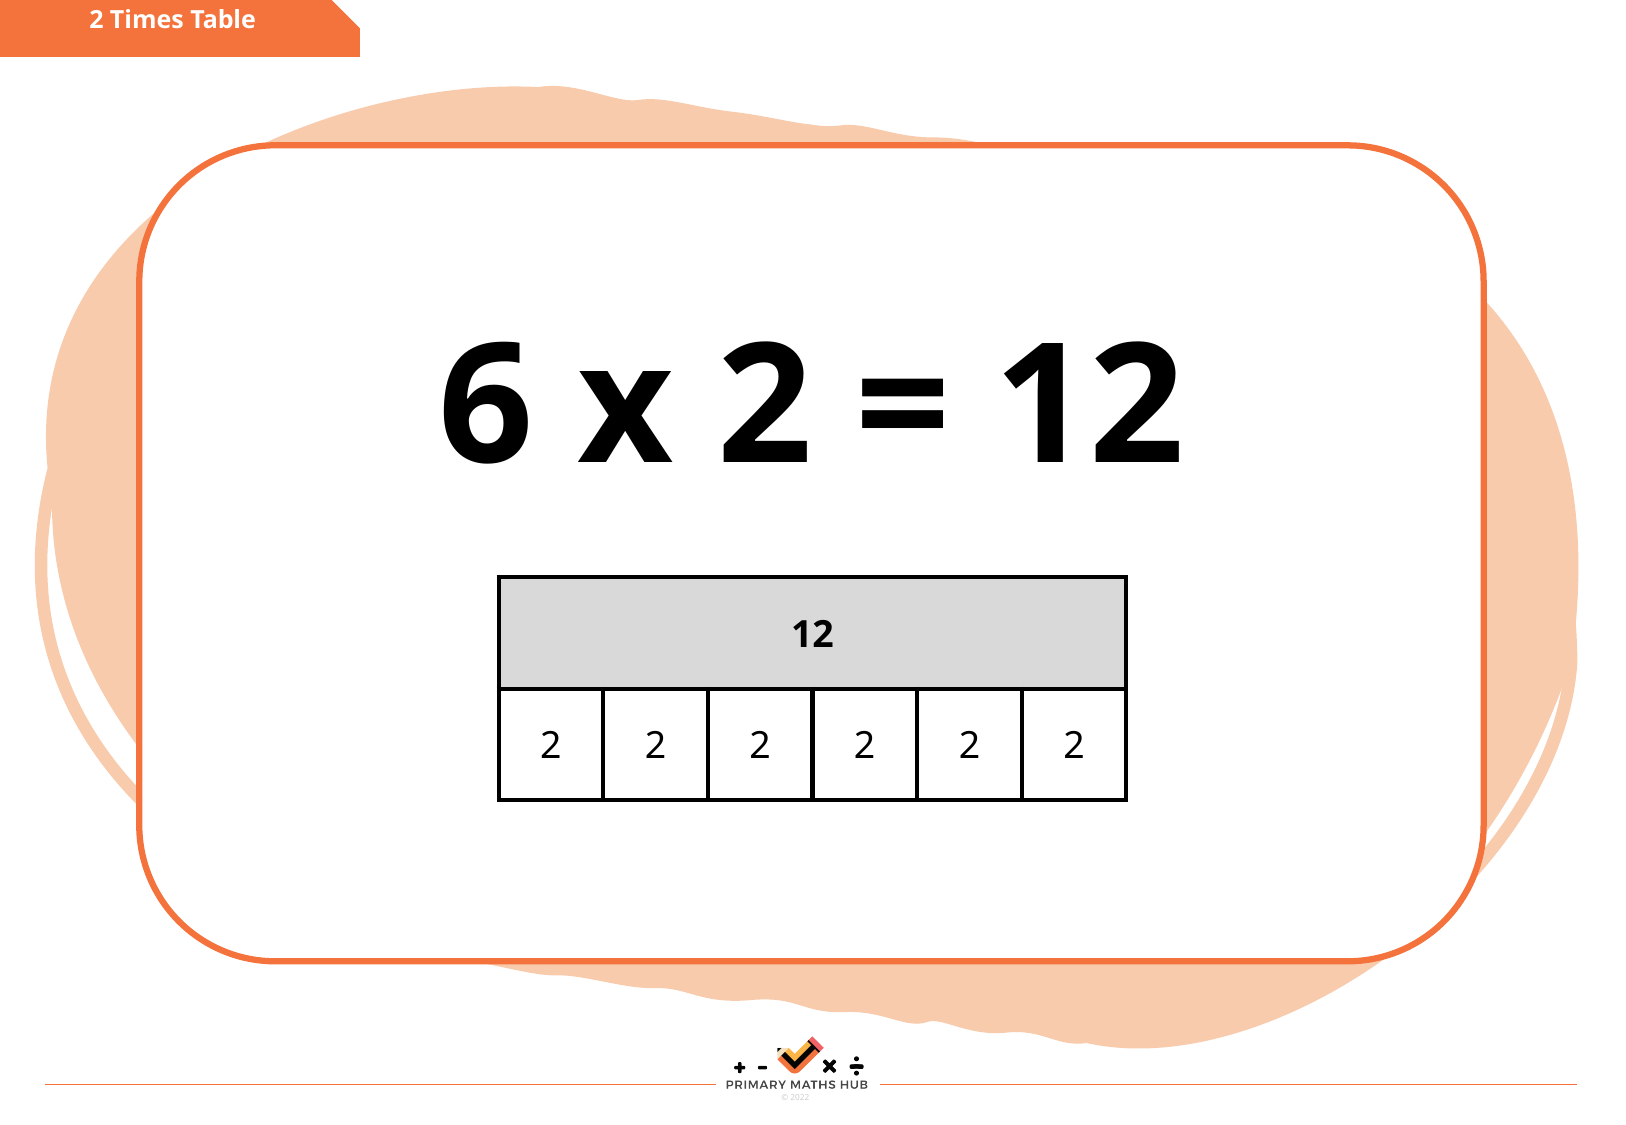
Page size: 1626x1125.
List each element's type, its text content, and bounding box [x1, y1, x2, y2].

table_cell 2 [501, 691, 601, 798]
text_box [138, 144, 1485, 963]
text_box 6 x 2 = 12 [140, 288, 1485, 503]
text_box [273, 91, 956, 144]
text_box [39, 214, 155, 799]
table_cell 2 [815, 691, 915, 798]
picture [722, 1034, 872, 1094]
table_cell 2 [1024, 691, 1124, 798]
table_header 12 [501, 579, 1124, 687]
text_box [496, 960, 1374, 1044]
table_cell 2 [710, 691, 810, 798]
text_box [1479, 300, 1579, 867]
table_cell 2 [919, 691, 1020, 798]
text_box 2 Times Table [0, 0, 361, 58]
table_cell 2 [605, 691, 706, 798]
text_box © 2022 [720, 1084, 870, 1110]
